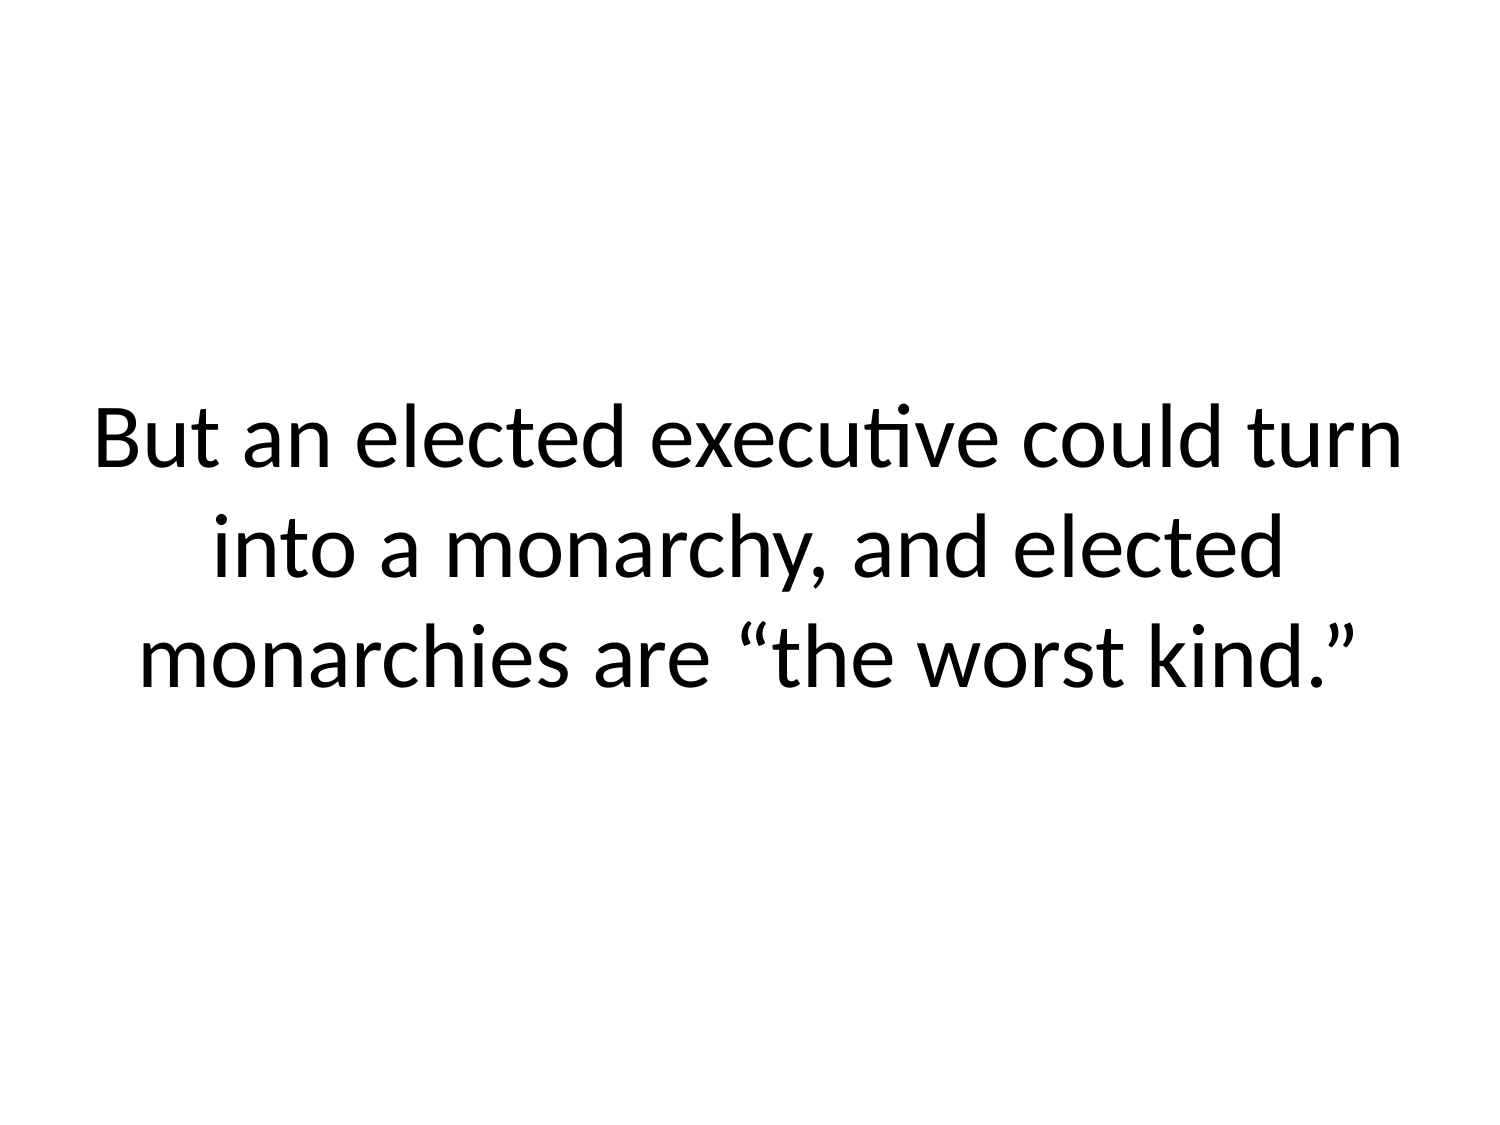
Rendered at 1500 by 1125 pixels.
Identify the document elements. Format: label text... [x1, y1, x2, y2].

title But an elected executive could turn into a monarchy, and elected monarchies are “the worst kind.” [74, 44, 1426, 1038]
